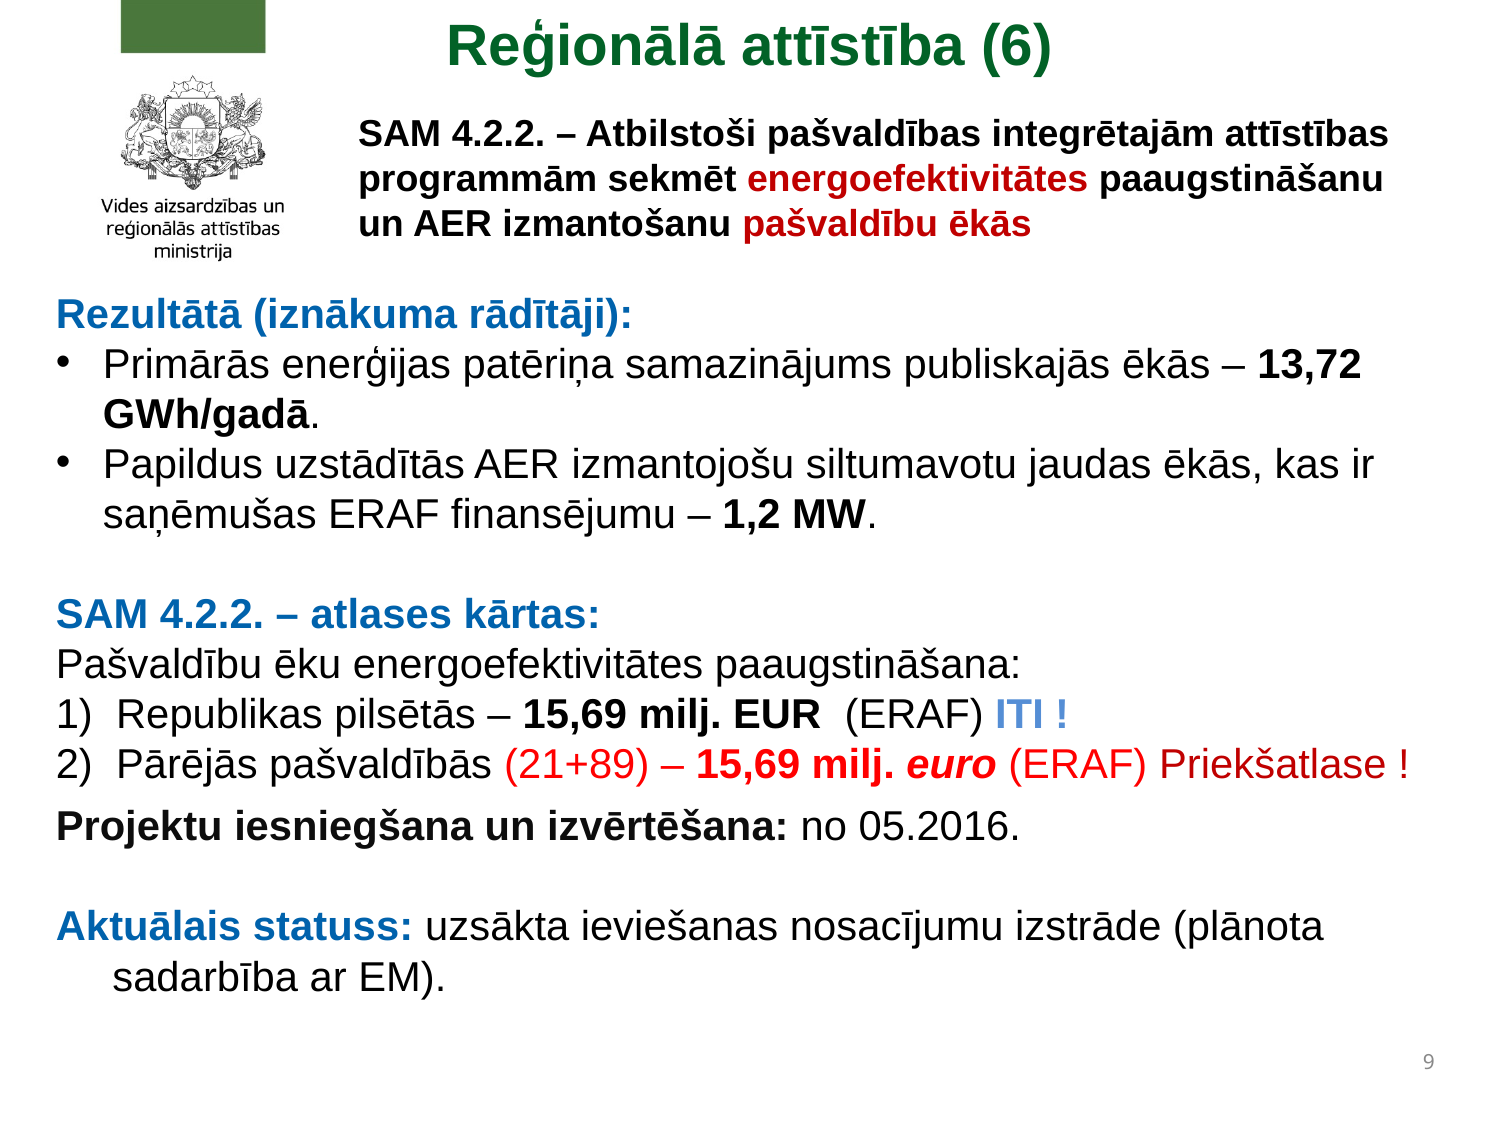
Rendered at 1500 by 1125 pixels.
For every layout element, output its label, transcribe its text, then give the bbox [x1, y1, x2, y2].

picture [48, 95, 338, 279]
text_box SAM 4.2.2. – Atbilstoši pašvaldības integrētajām attīstības programmām sekmēt energoefektivitātes paaugstināšanu un AER izmantošanu pašvaldību ēkās [343, 101, 1448, 249]
text_box Rezultātā (iznākuma rādītāji): Primārās enerģijas patēriņa samazinājums publiskajās ēkās – 13,72 GWh/gadā. Papildus uzstādītās AER izmantojošu siltumavotu jaudas ēkās, kas ir saņēmušas ERAF finansējumu – 1,2 MW. SAM 4.2.2. – atlases kārtas: Pašvaldību ēku energoefektivitātes paaugstināšana: 1) Republikas pilsētās – 15,69 milj. EUR (ERAF) ITI ! 2) Pārējās pašvaldībās (21+89) – 15,69 milj. euro (ERAF) Priekšatlase ! Projektu iesniegšana un izvērtēšana: no 05.2016. Aktuālais statuss: uzsākta ieviešanas nosacījumu izstrāde (plānota sadarbība ar EM). [41, 279, 1450, 1088]
text_box Reģionālā attīstība (6) [0, 0, 1500, 95]
